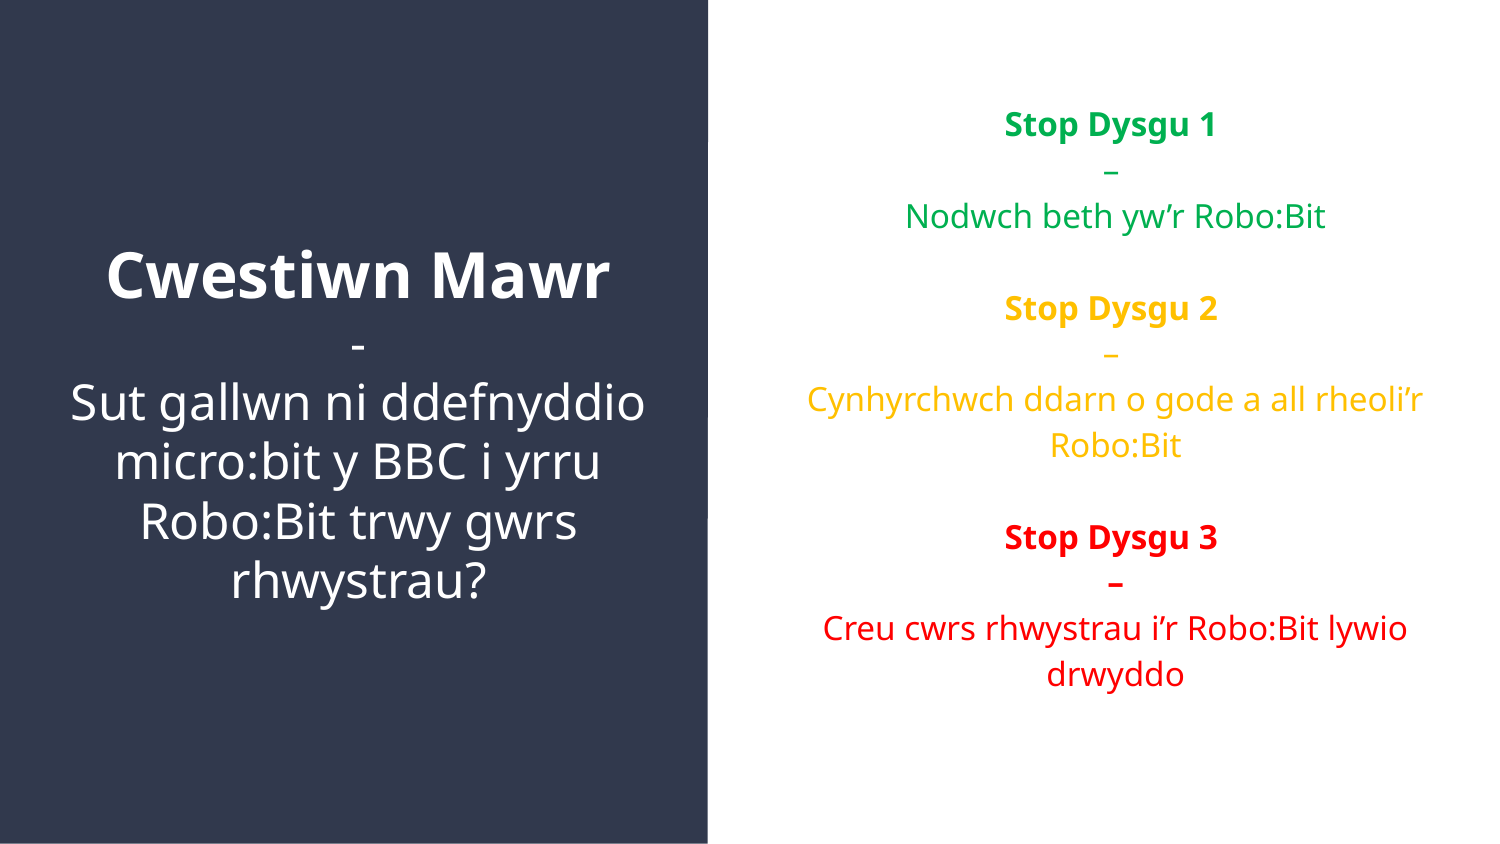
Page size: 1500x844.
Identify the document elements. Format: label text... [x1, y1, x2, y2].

list Stop Dysgu 1 – Nodwch beth yw’r Robo:Bit Stop Dysgu 2 – Cynhyrchwch ddarn o gode a all rheoli’r Robo:Bit Stop Dysgu 3 – Creu cwrs rhwystrau i’r Robo:Bit lywio drwyddo [761, 82, 1446, 755]
text_box Cwestiwn Mawr - Sut gallwn ni ddefnyddio micro:bit y BBC i yrru Robo:Bit trwy gwrs rhwystrau? [54, 216, 663, 628]
